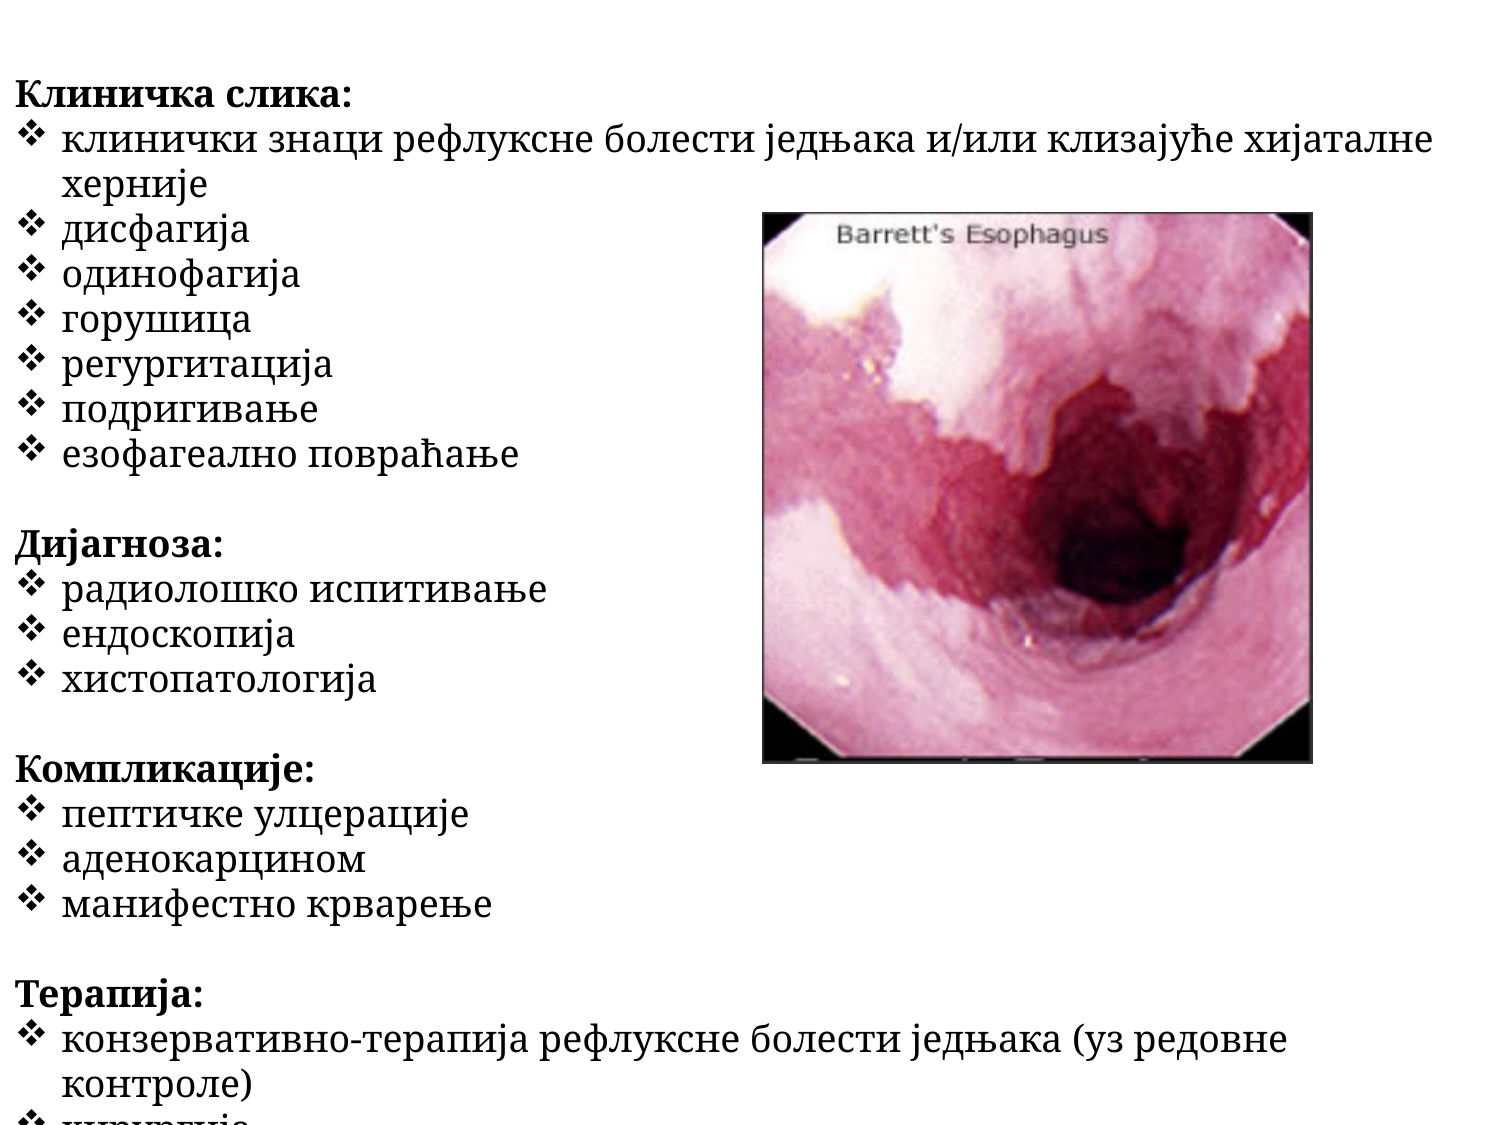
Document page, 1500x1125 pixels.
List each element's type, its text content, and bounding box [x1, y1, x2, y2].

picture [762, 212, 1313, 764]
text_box Клиничка слика: клинички знаци рефлуксне болести једњака и/или клизајуће хијаталне херније дисфагија одинофагија горушица регургитација подригивање езофагеално повраћање Дијагноза: радиолошко испитивање ендоскопија хистопатологија Компликације: пептичке улцерације аденокарцином манифестно крварење Терапија: конзервативно-терапија рефлуксне болести једњака (уз редовне контроле) хирургија [0, 62, 1500, 1125]
